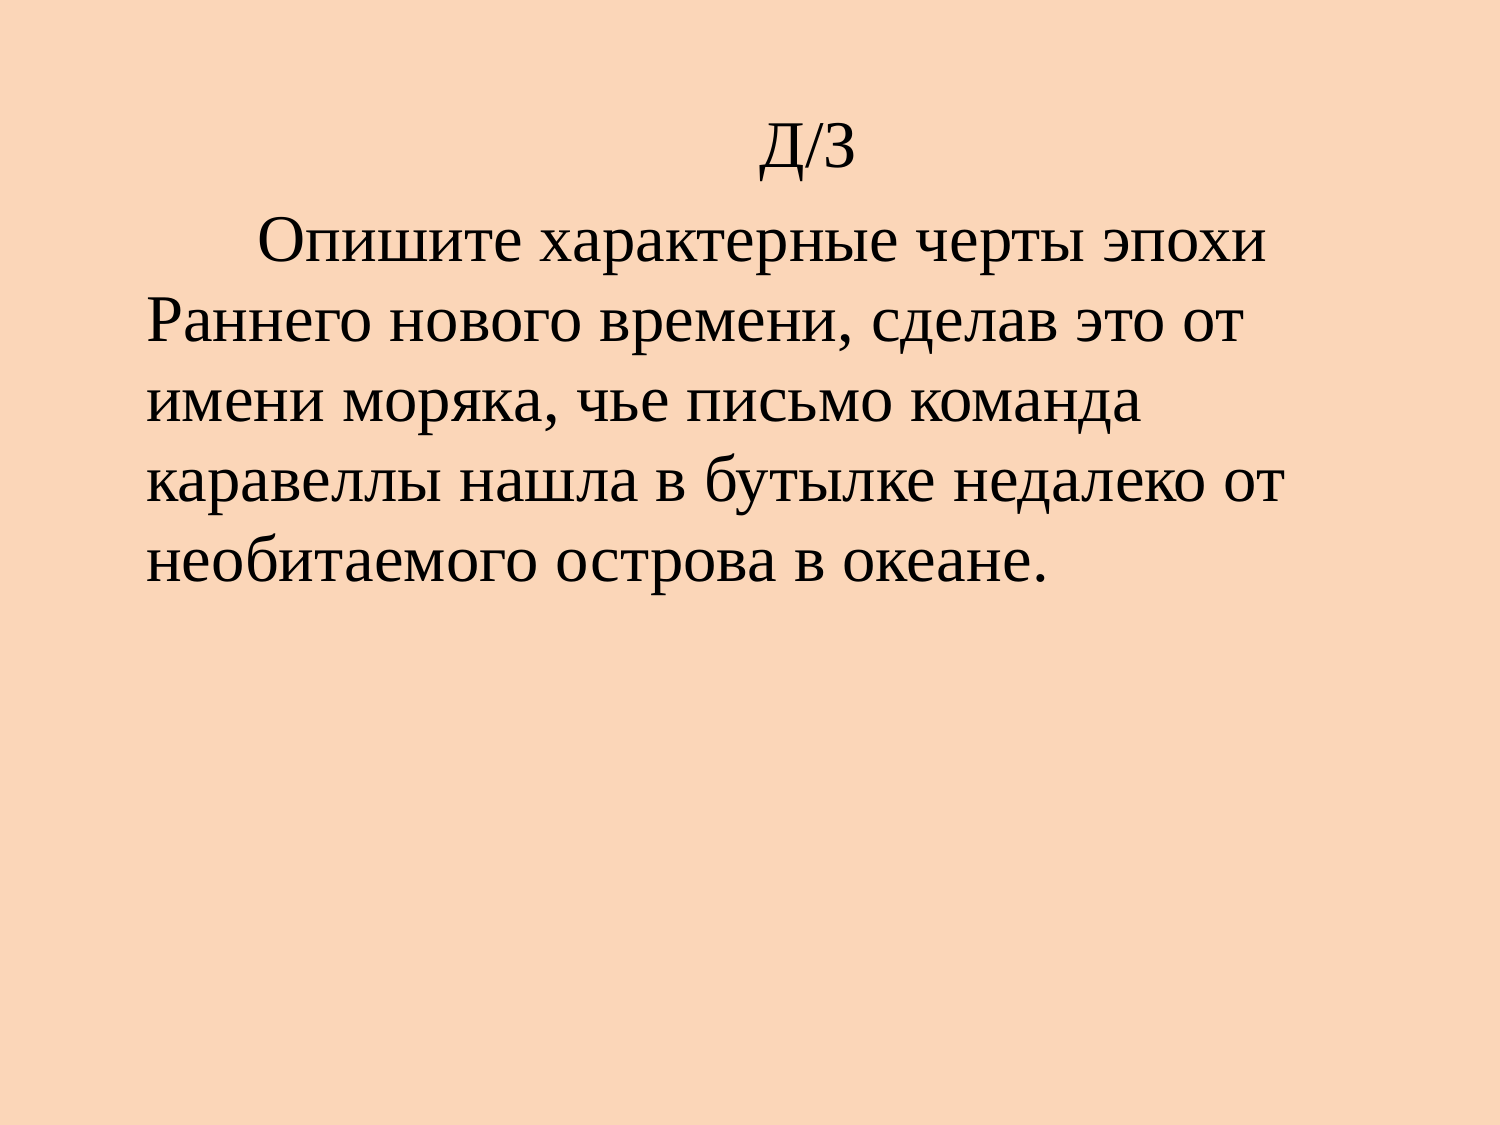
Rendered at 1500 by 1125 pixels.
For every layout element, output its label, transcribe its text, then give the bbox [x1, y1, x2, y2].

list Д/З Опишите характерные черты эпохи Раннего нового времени, сделав это от имени моряка, чье письмо команда каравеллы нашла в бутылке недалеко от необитаемого острова в океане. [75, 93, 1425, 1005]
